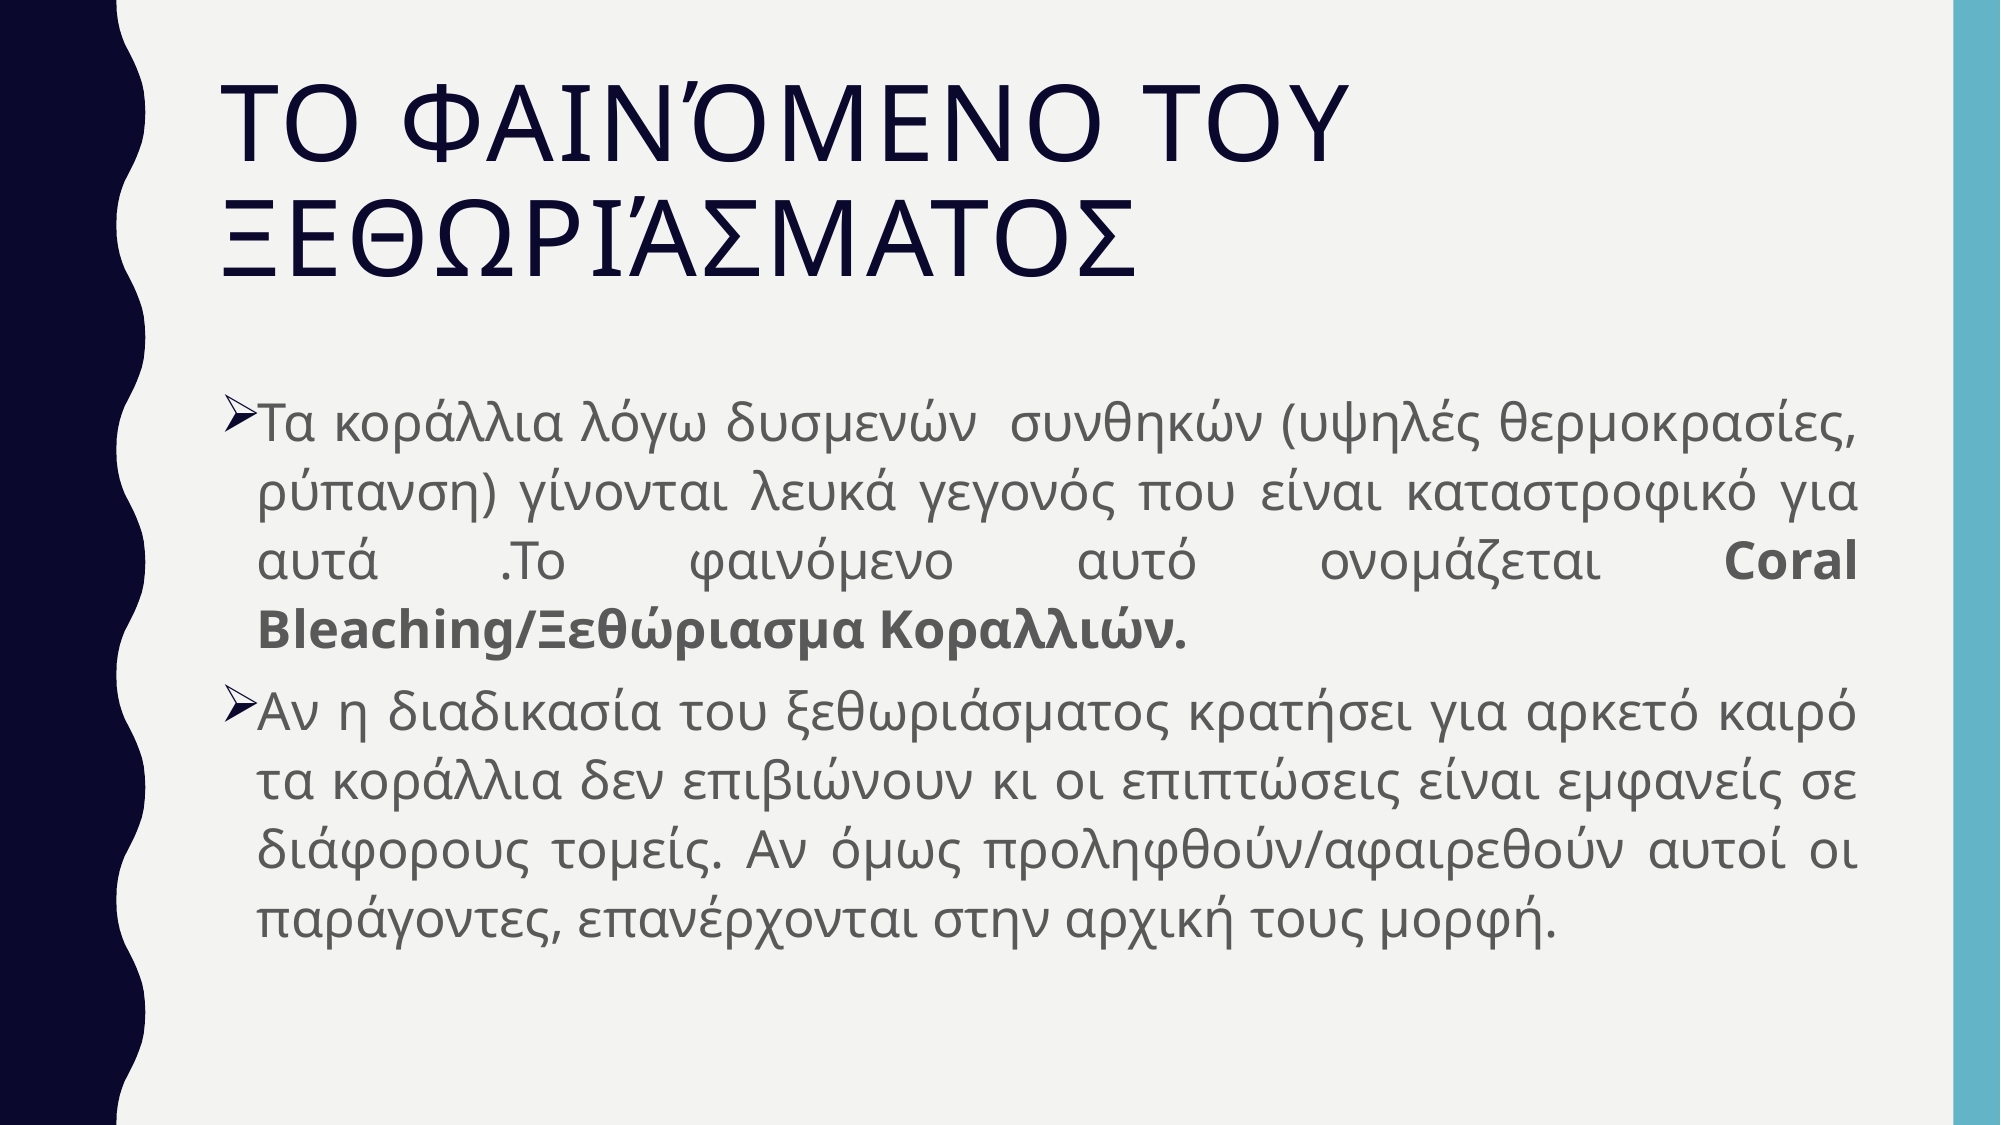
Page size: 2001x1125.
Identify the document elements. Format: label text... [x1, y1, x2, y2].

title Το φαινόμενο του ξεθωριάσματος [205, 62, 1875, 308]
list Τα κοράλλια λόγω δυσμενών συνθηκών (υψηλές θερμοκρασίες, ρύπανση) γίνονται λευκά γεγονός που είναι καταστροφικό για αυτά .Το φαινόμενο αυτό ονομάζεται Coral Bleaching/Ξεθώριασμα Κοραλλιών. Αν η διαδικασία του ξεθωριάσματος κρατήσει για αρκετό καιρό τα κοράλλια δεν επιβιώνουν κι οι επιπτώσεις είναι εμφανείς σε διάφορους τομείς. Αν όμως προληφθούν/αφαιρεθούν αυτοί οι παράγοντες, επανέρχονται στην αρχική τους μορφή. [205, 375, 1875, 965]
